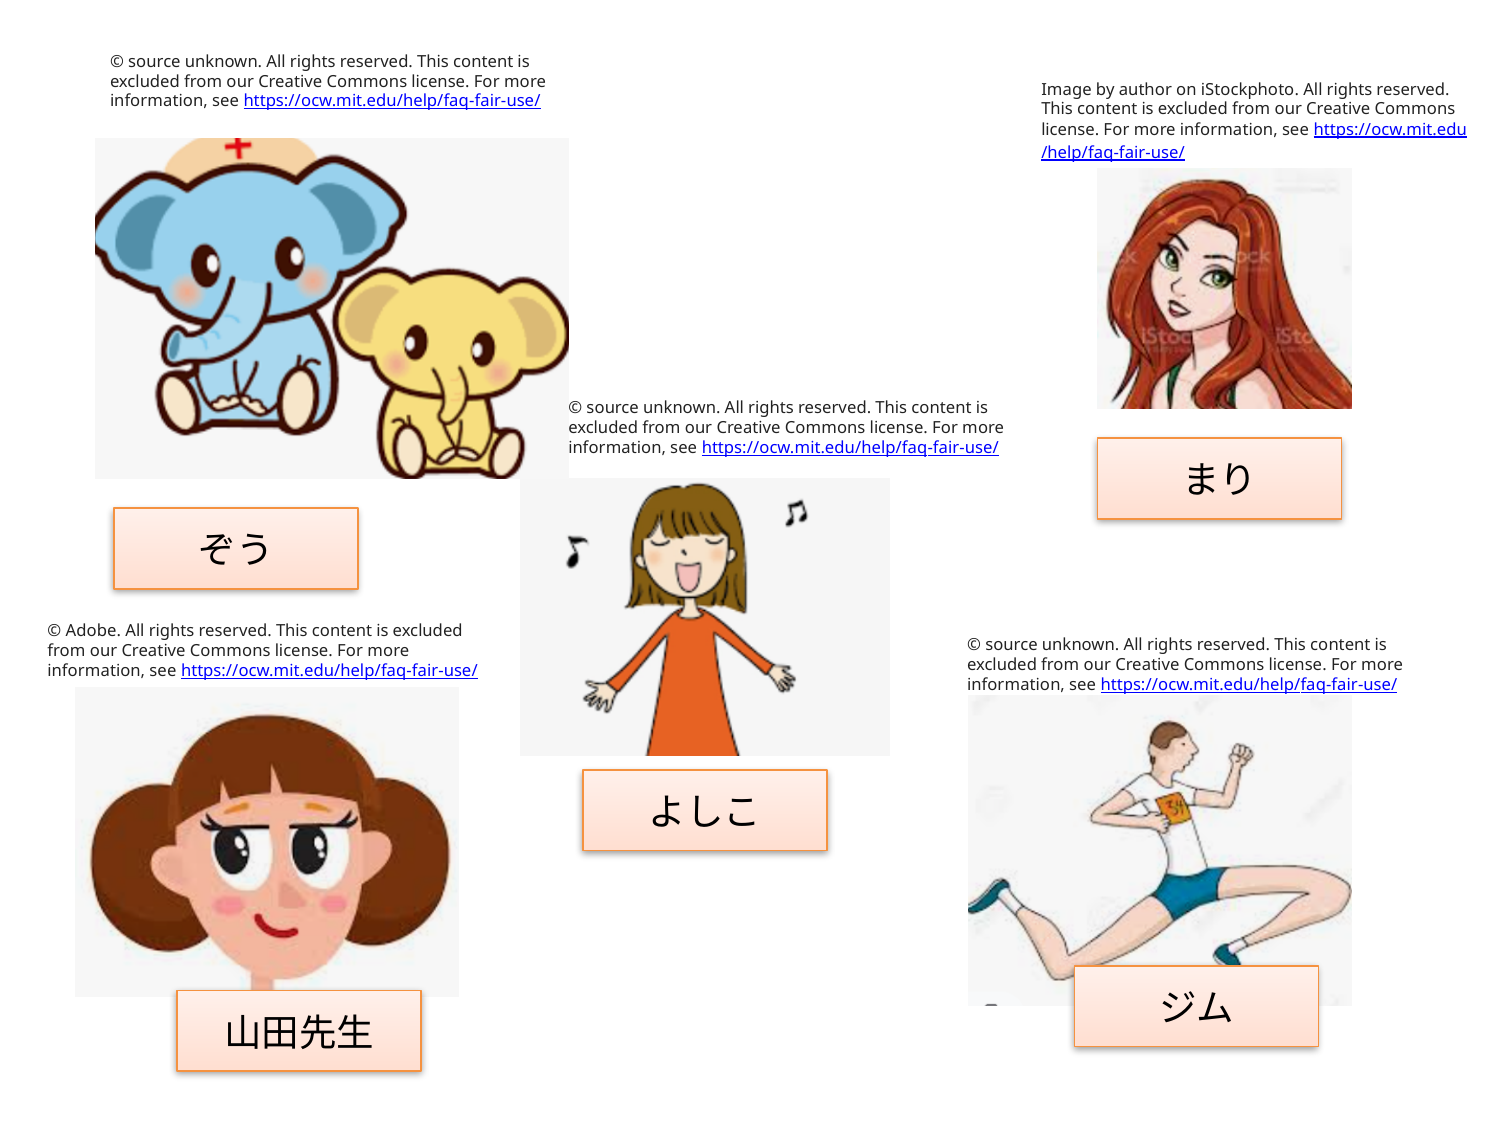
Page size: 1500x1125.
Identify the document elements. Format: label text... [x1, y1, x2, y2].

text_box © source unknown. All rights reserved. This content is excluded from our Creative Commons license. For more information, see https://ocw.mit.edu/help/faq-fair-use/ [573, 389, 1027, 468]
text_box © source unknown. All rights reserved. This content is excluded from our Creative Commons license. For more information, see https://ocw.mit.edu/help/faq-fair-use/ [952, 626, 1426, 704]
picture [74, 687, 459, 997]
picture [1097, 168, 1352, 409]
picture [94, 138, 891, 757]
text_box © Adobe. All rights reserved. This content is excluded from our Creative Commons license. For more information, see https://ocw.mit.edu/help/faq-fair-use/ [32, 612, 506, 691]
text_box まり [1097, 437, 1342, 520]
text_box 山田先生 [176, 1005, 422, 1072]
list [968, 695, 1352, 1006]
text_box © source unknown. All rights reserved. This content is excluded from our Creative Commons license. For more information, see https://ocw.mit.edu/help/faq-fair-use/ [95, 42, 569, 121]
text_box Image by author on iStockphoto. All rights reserved. This content is excluded from our Creative Commons license. For more information, see https://ocw.mit.edu/help/faq-fair-use/ [1026, 71, 1500, 172]
text_box ジム [1074, 1014, 1319, 1047]
text_box ぞう [113, 507, 359, 590]
text_box よしこ [582, 769, 828, 851]
